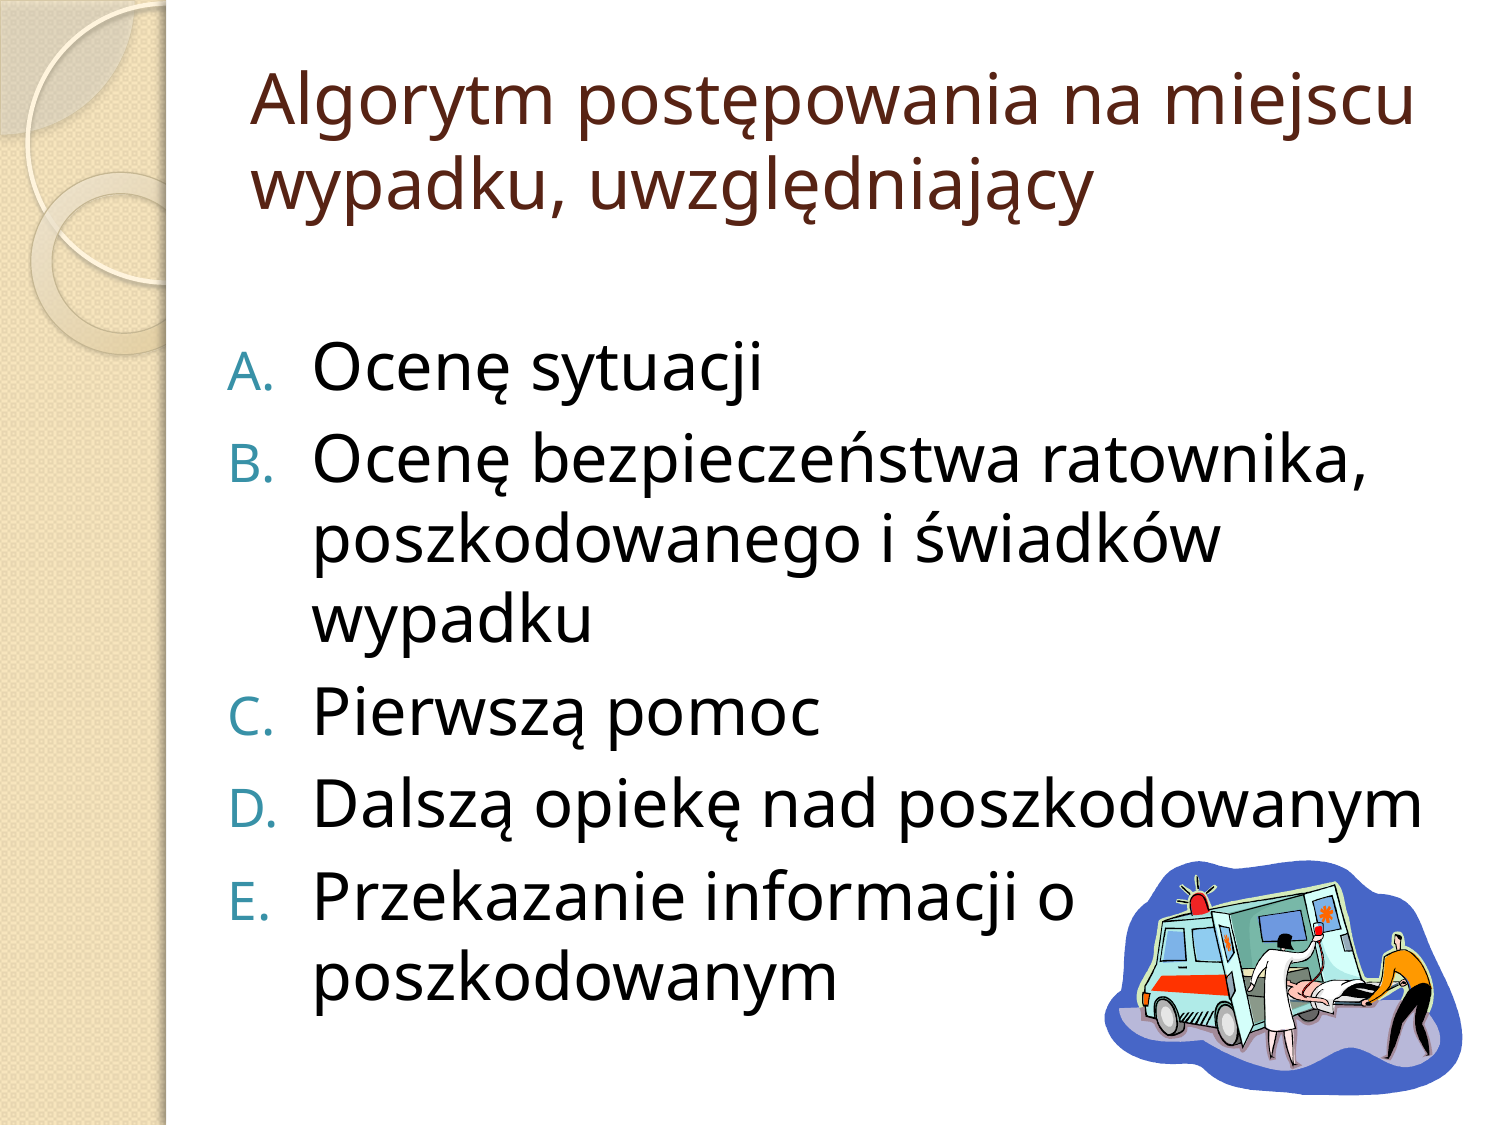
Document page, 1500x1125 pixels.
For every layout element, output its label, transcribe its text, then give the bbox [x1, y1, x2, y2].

list Ocenę sytuacji Ocenę bezpieczeństwa ratownika, poszkodowanego i świadków wypadku Pierwszą pomoc Dalszą opiekę nad poszkodowanym Przekazanie informacji o poszkodowanym [199, 316, 1464, 1025]
picture [1101, 855, 1468, 1101]
title Algorytm postępowania na miejscu wypadku, uwzględniający [235, 45, 1466, 233]
